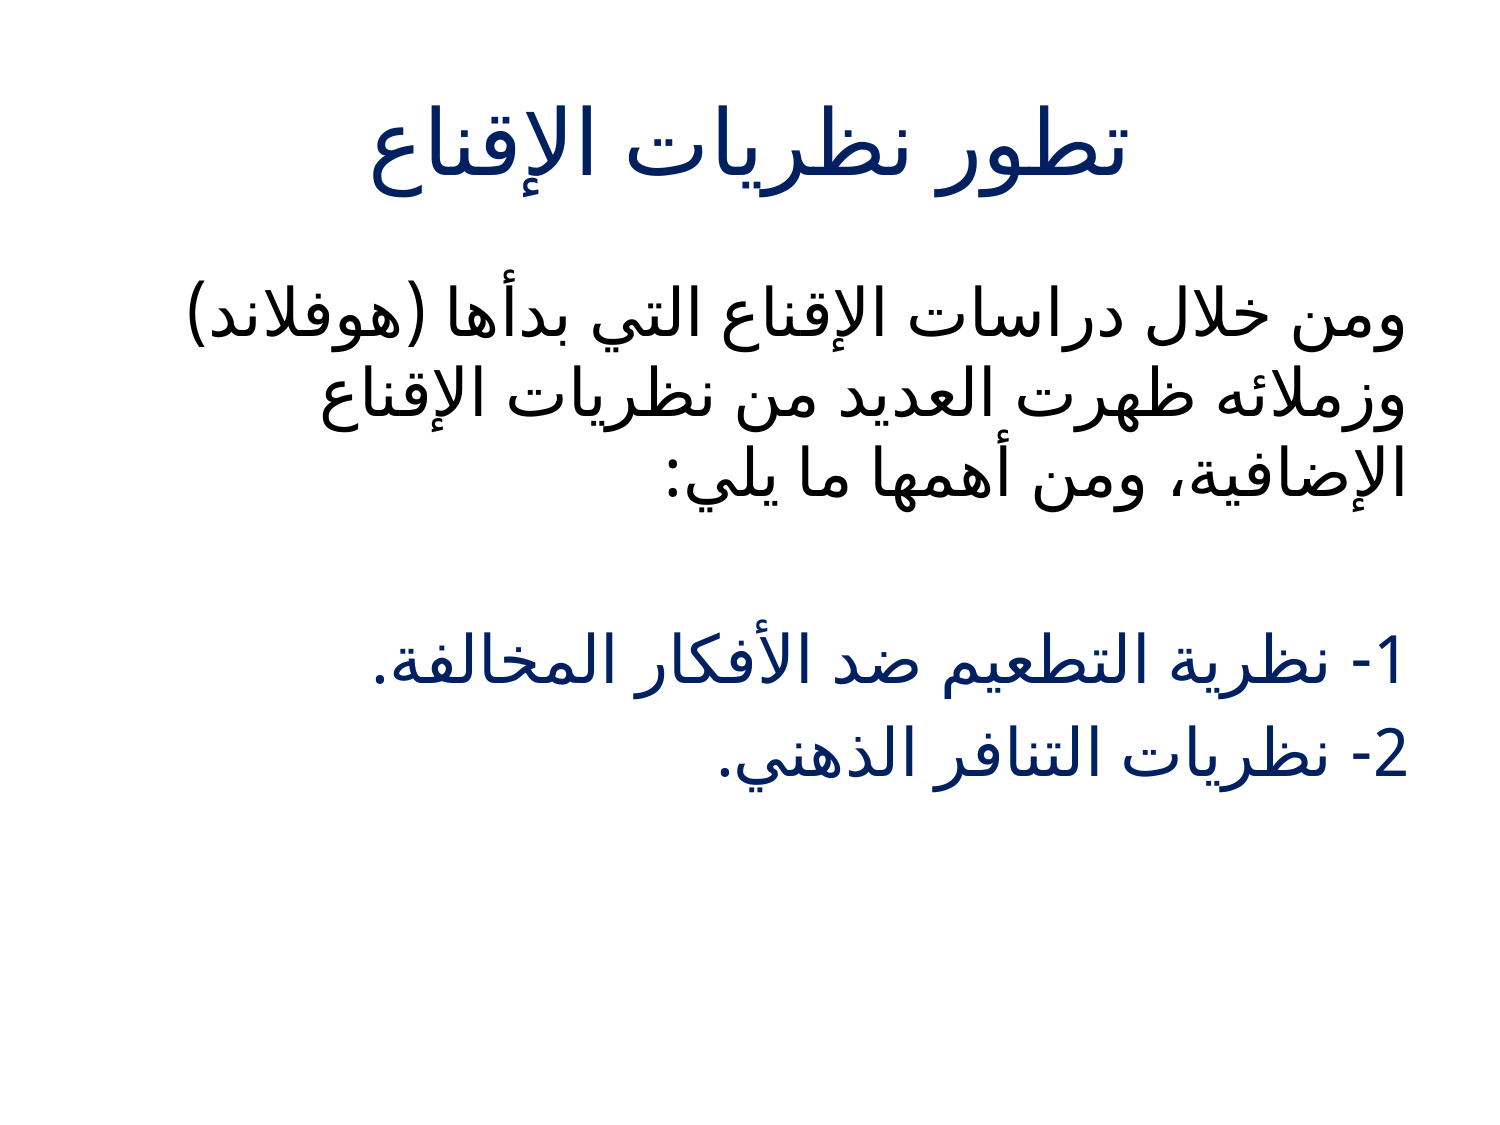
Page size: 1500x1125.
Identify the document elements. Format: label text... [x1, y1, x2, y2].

list ومن خلال دراسات الإقناع التي بدأها (هوفلاند) وزملائه ظهرت العديد من نظريات الإقناع الإضافية، ومن أهمها ما يلي: 1- نظرية التطعيم ضد الأفكار المخالفة. 2- نظريات التنافر الذهني. [75, 262, 1425, 1005]
title تطور نظريات الإقناع [75, 45, 1425, 233]
